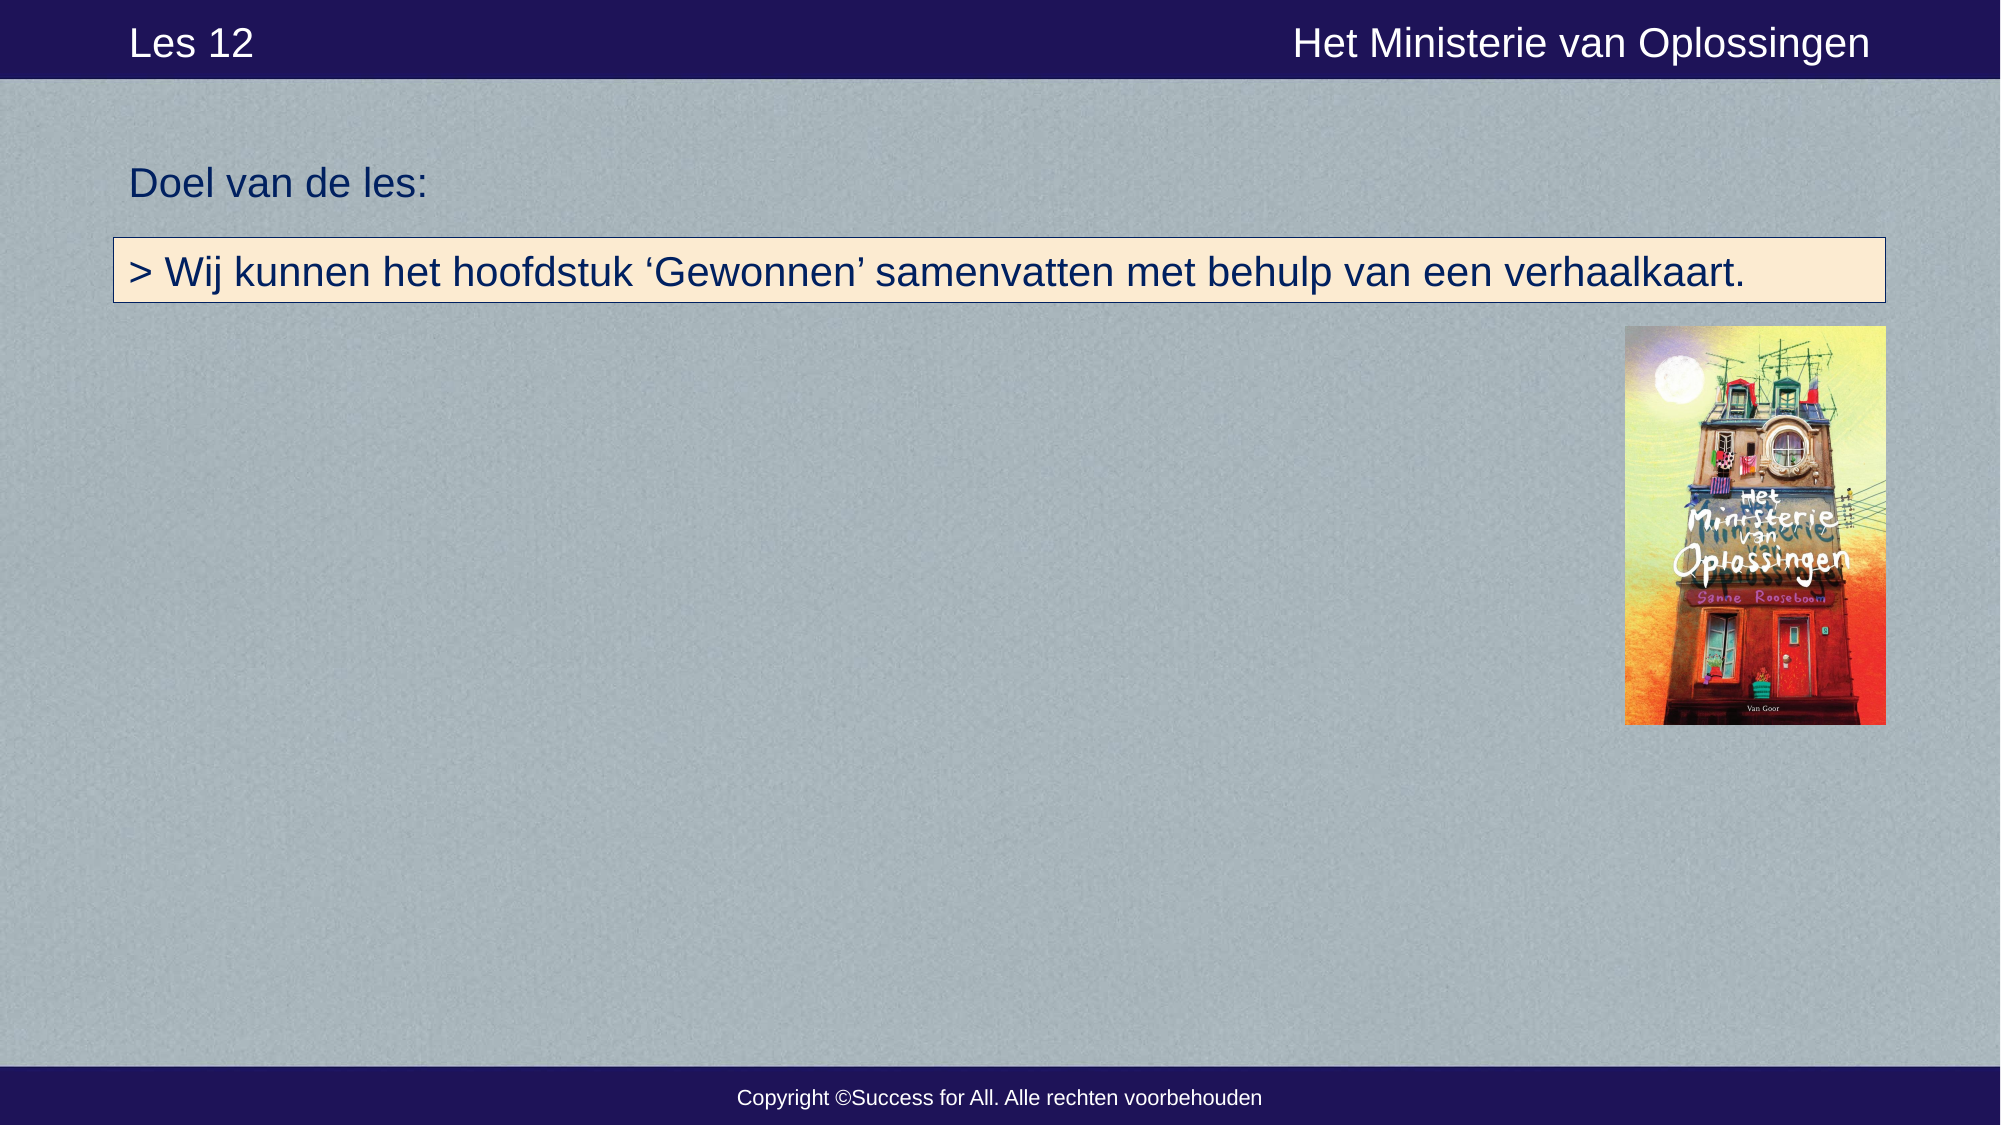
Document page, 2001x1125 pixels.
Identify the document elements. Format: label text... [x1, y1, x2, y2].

text_box Het Ministerie van Oplossingen [999, 8, 1886, 73]
text_box Copyright ©Success for All. Alle rechten voorbehouden [0, 1076, 2000, 1125]
text_box > Wij kunnen het hoofdstuk ‘Gewonnen’ samenvatten met behulp van een verhaalkaart. [113, 237, 1886, 303]
picture [0, 0, 2001, 1125]
text_box Les 12 [114, 8, 354, 73]
text_box Doel van de les: [113, 148, 1635, 214]
